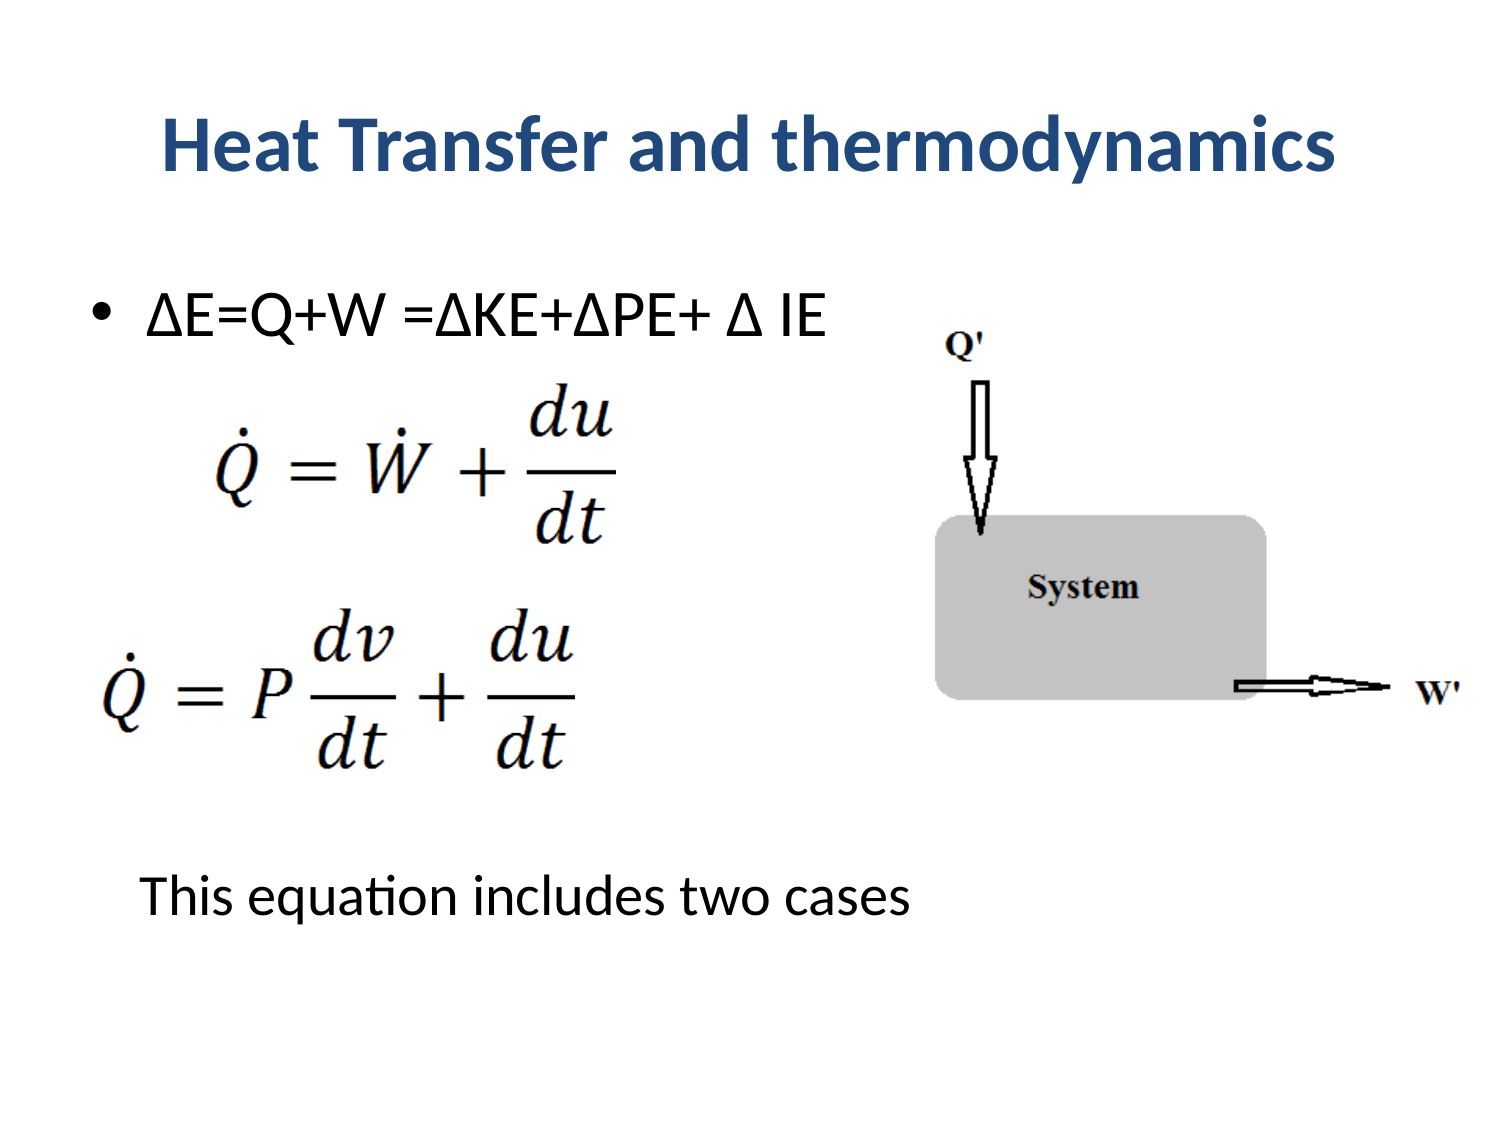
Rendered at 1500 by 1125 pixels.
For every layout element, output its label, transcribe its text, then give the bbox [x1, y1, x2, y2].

picture [212, 374, 616, 560]
list ∆E=Q+W =∆KE+∆PE+ ∆ IE [75, 262, 1325, 425]
title Heat Transfer and thermodynamics [75, 45, 1425, 233]
picture [904, 299, 1500, 785]
picture [99, 599, 576, 785]
text_box This equation includes two cases [125, 849, 988, 935]
